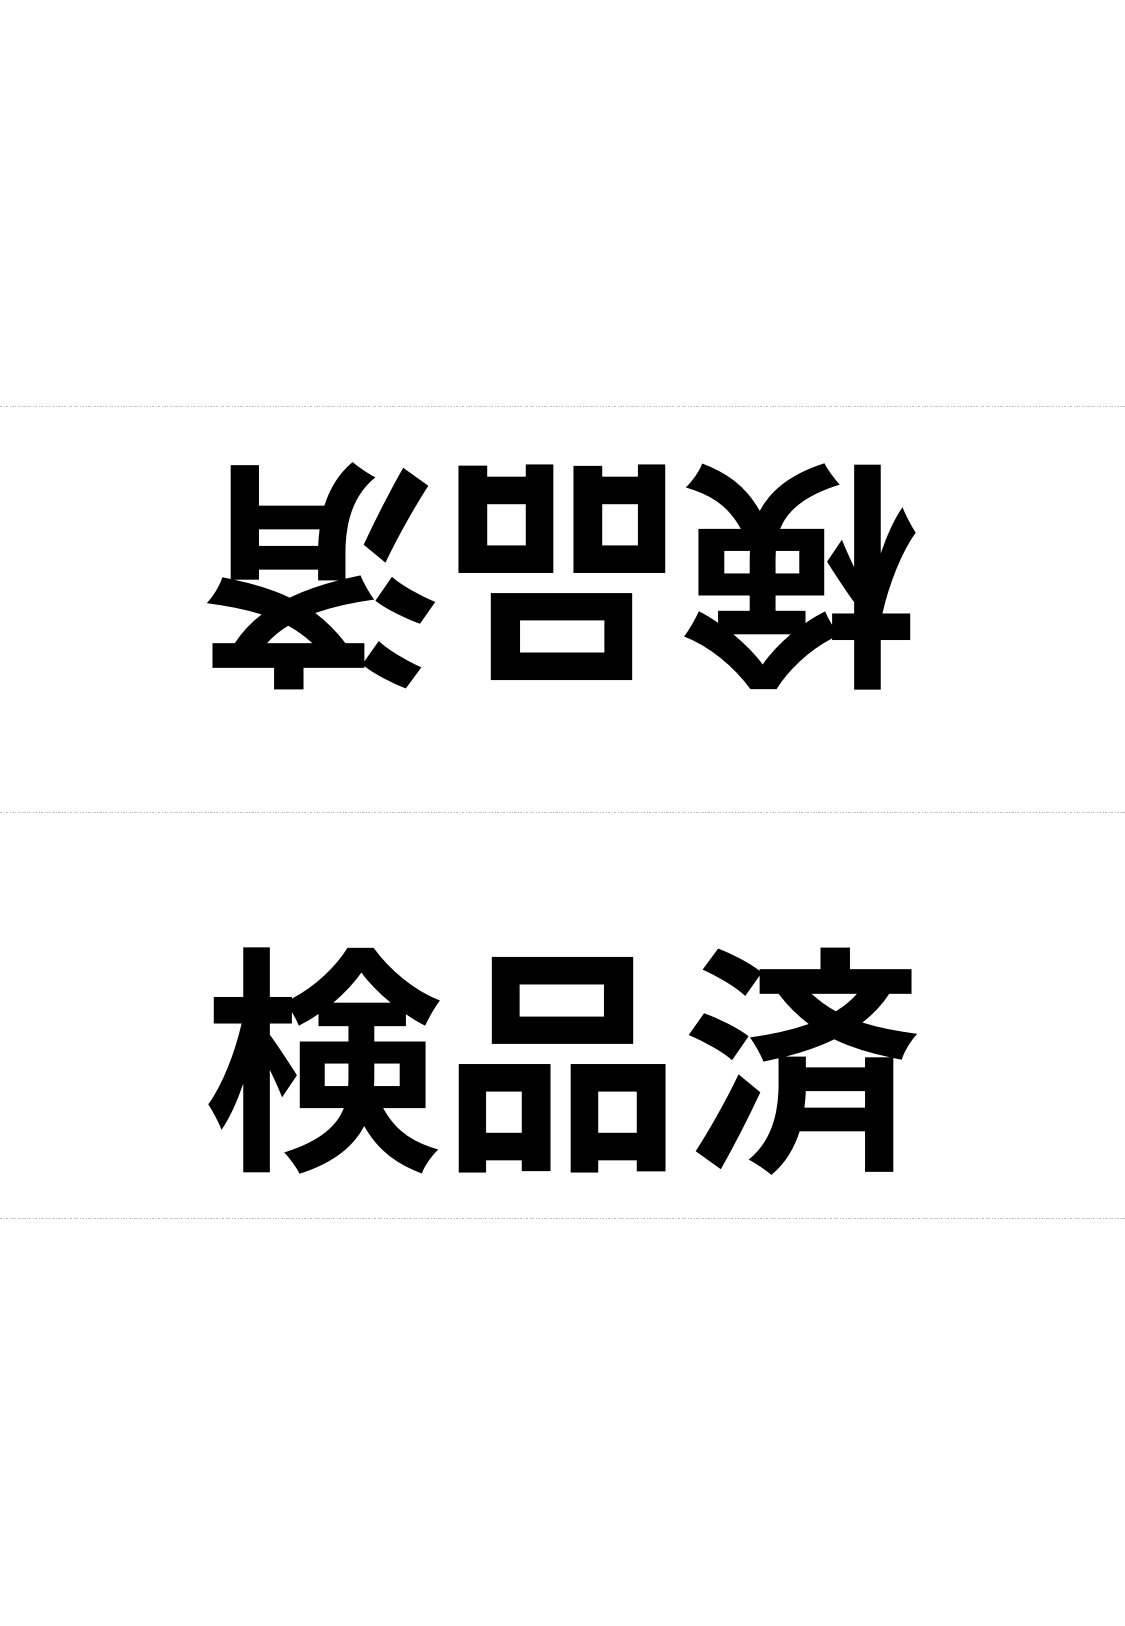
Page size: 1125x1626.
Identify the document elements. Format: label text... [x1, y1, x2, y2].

text_box 検品済 [188, 431, 937, 734]
text_box 検品済 [188, 904, 937, 1207]
